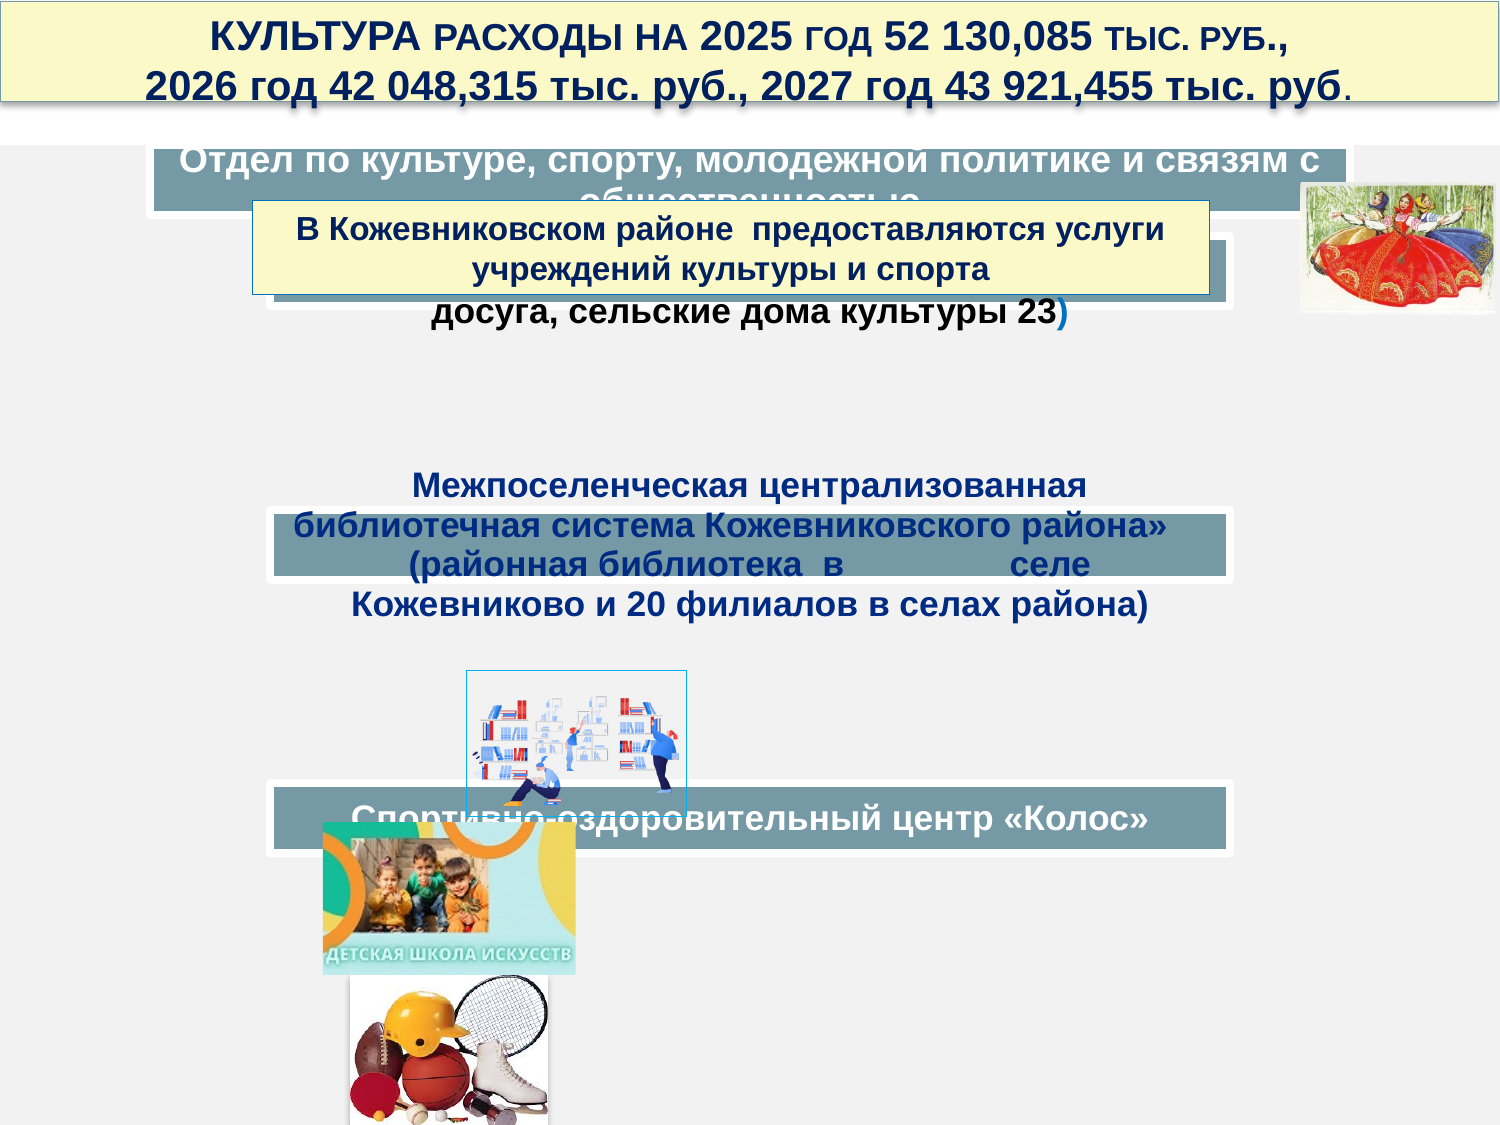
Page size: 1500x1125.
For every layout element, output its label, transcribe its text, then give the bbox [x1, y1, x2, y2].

picture [322, 822, 576, 1125]
picture [468, 672, 685, 815]
picture [1300, 181, 1496, 315]
text_box КУЛЬТУРА РАСХОДЫ НА 2025 ГОД 52 130,085 ТЫС. РУБ., 2026 год 42 048,315 тыс. руб., 2027 год 43 921,455 тыс. руб. [0, 1, 1499, 102]
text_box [0, 145, 1500, 1125]
